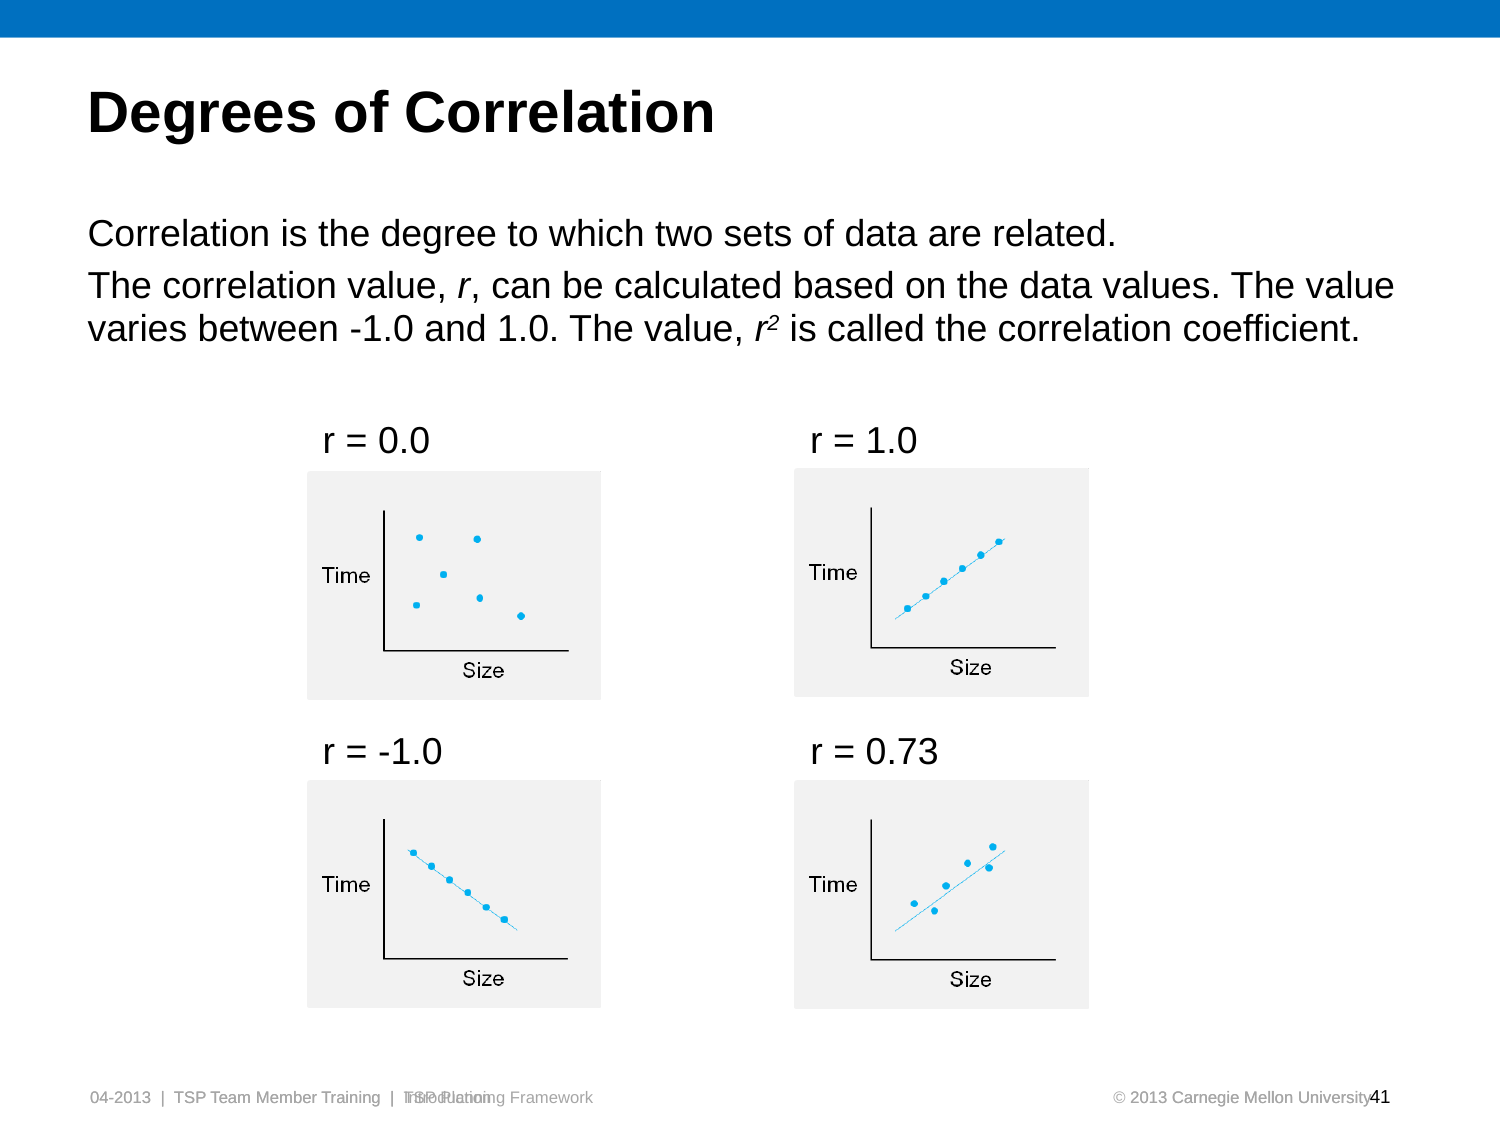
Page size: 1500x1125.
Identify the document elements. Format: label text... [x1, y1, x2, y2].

text_box r = 1.0 [795, 408, 933, 467]
text_box r = 0.0 [308, 408, 446, 468]
list Correlation is the degree to which two sets of data are related. The correlation value, r, can be calculated based on the data values. The value varies between -1.0 and 1.0. The value, r2 is called the correlation coefficient. [87, 212, 1440, 416]
title Degrees of Correlation [87, 87, 1439, 212]
picture [307, 471, 601, 700]
text_box r = -1.0 [308, 719, 458, 778]
picture [307, 780, 601, 1008]
picture [794, 468, 1089, 698]
text_box r = 0.73 [795, 719, 954, 778]
picture [794, 780, 1089, 1009]
